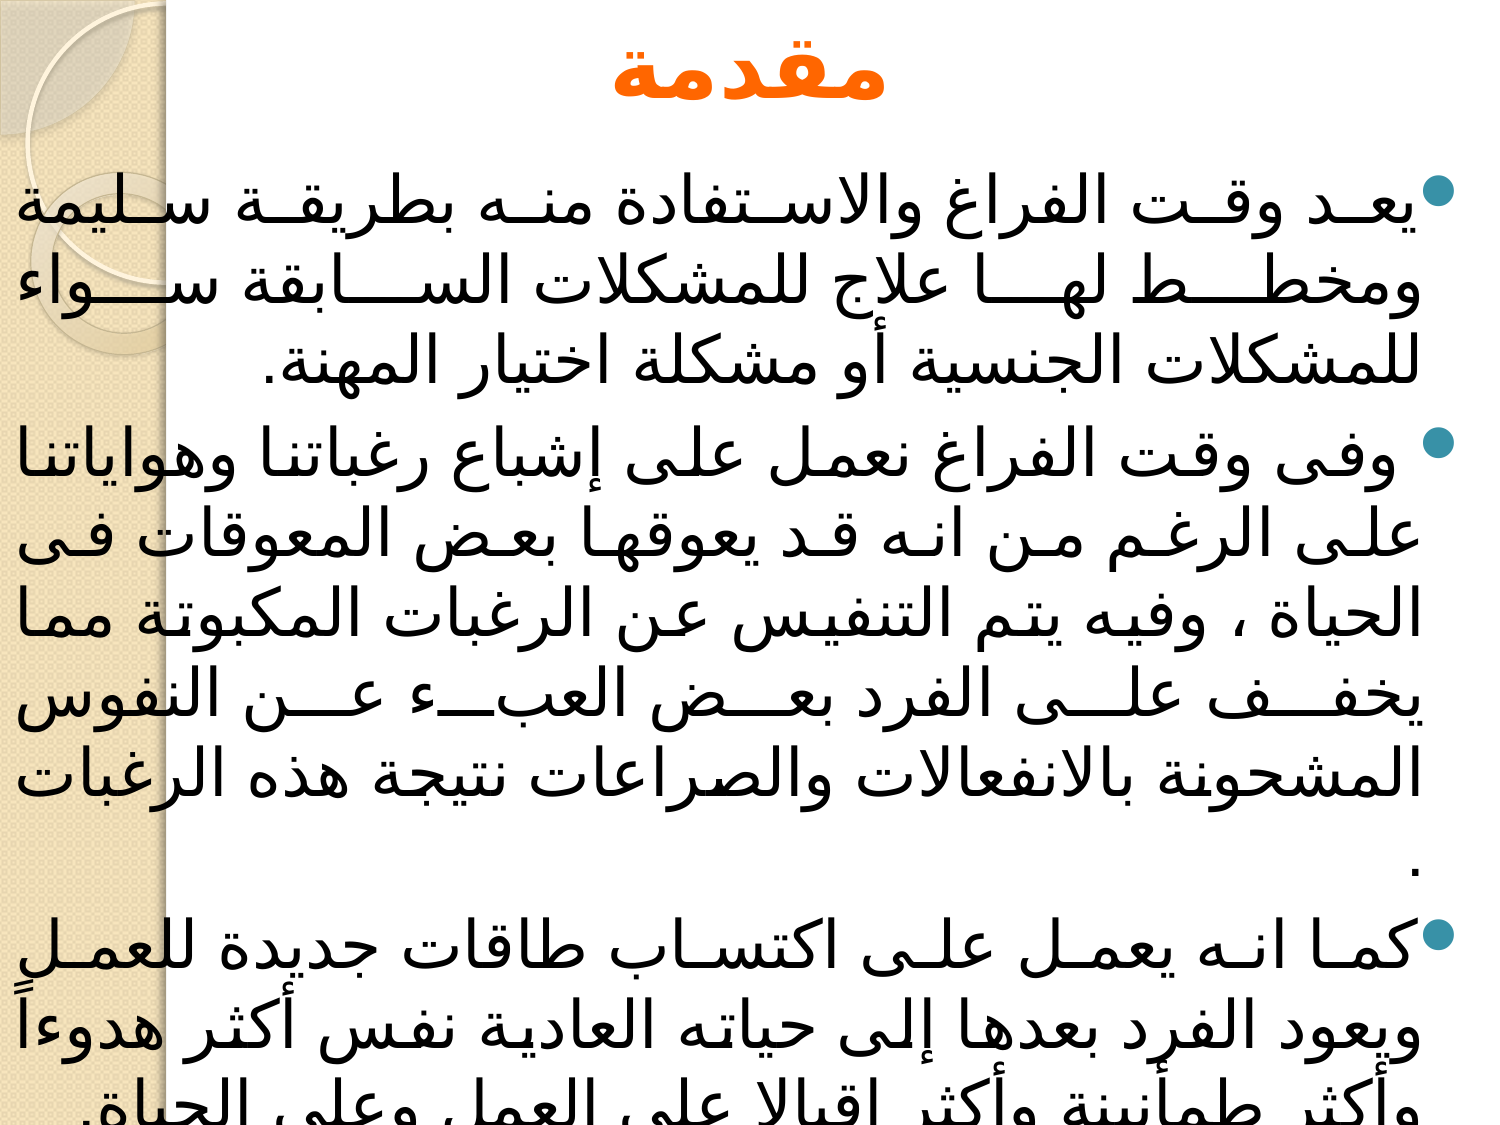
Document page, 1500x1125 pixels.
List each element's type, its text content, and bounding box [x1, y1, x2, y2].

title مقدمة [0, 0, 1500, 125]
list يعد وقت الفراغ والاستفادة منه بطريقة سليمة ومخطط لها علاج للمشكلات السابقة سواء للمشكلات الجنسية أو مشكلة اختيار المهنة. وفى وقت الفراغ نعمل على إشباع رغباتنا وهواياتنا على الرغم من انه قد يعوقها بعض المعوقات فى الحياة ، وفيه يتم التنفيس عن الرغبات المكبوتة مما يخفف على الفرد بعض العبء عن النفوس المشحونة بالانفعالات والصراعات نتيجة هذه الرغبات . كما انه يعمل على اكتساب طاقات جديدة للعمل ويعود الفرد بعدها إلى حياته العادية نفس أكثر هدوءاً وأكثر طمأنينة وأكثر إقبالا على العمل وعلى الحياة. [0, 149, 1500, 1125]
